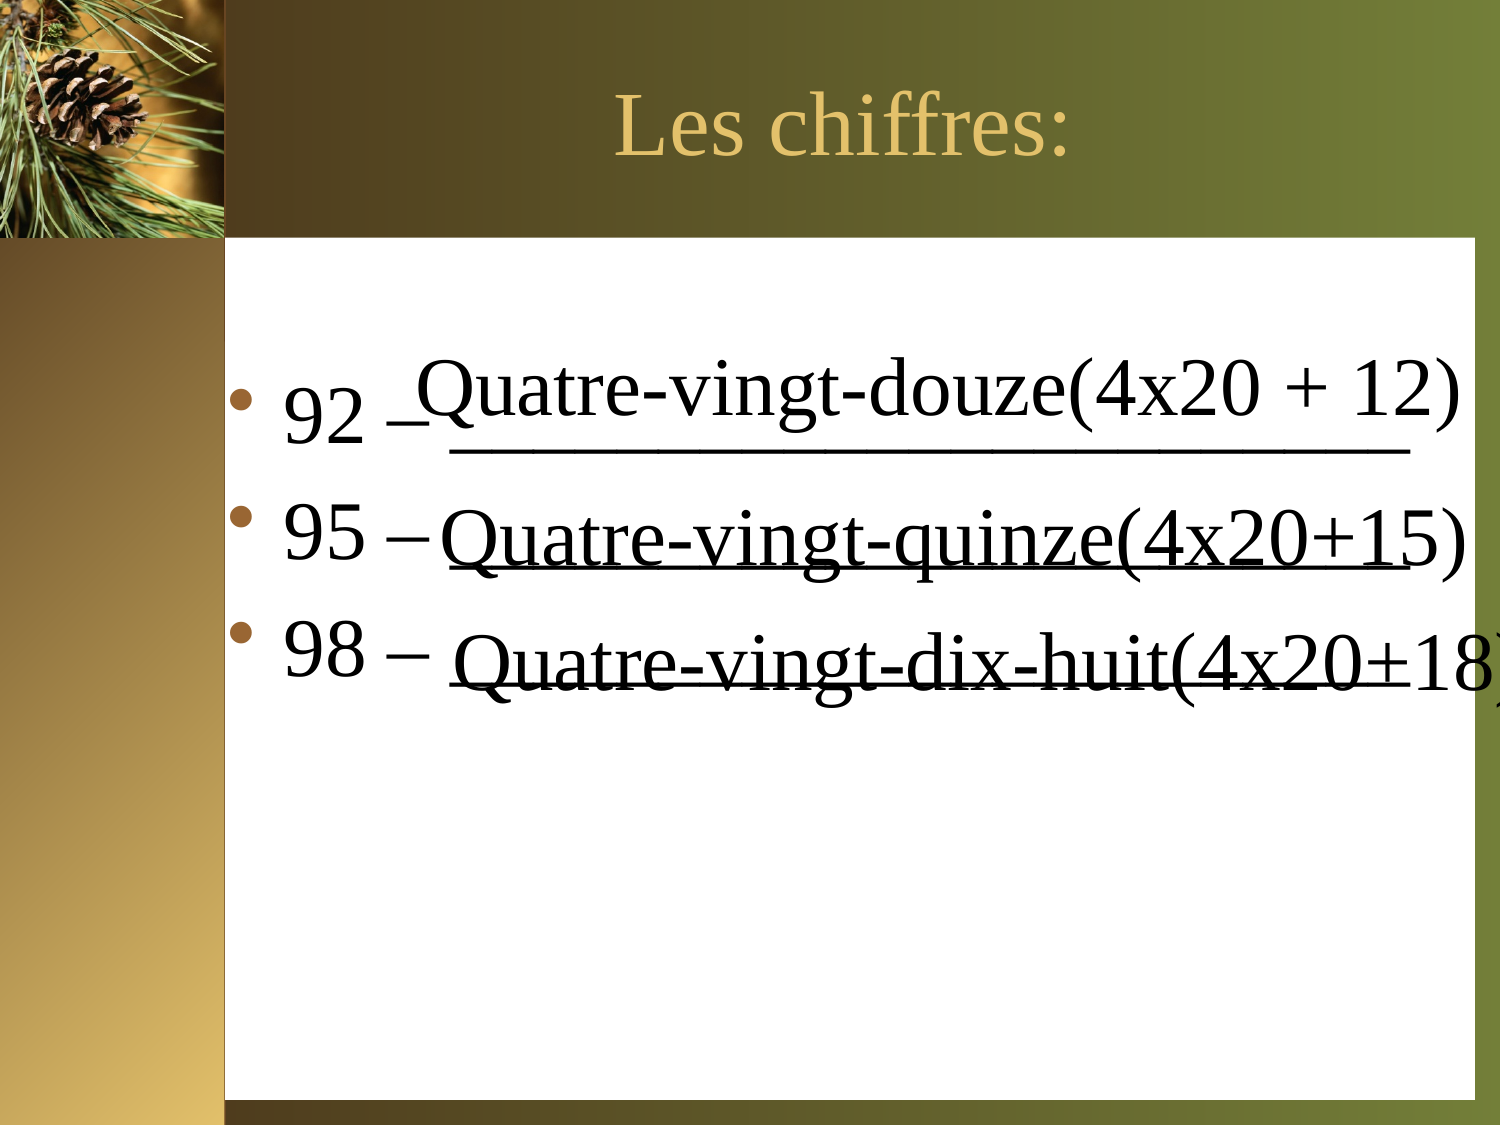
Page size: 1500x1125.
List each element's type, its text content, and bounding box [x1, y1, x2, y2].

picture [0, 0, 224, 238]
text_box Quatre-vingt-quinze(4x20+15) [425, 474, 1500, 600]
list 92 – _______________________ 95 – _______________________ 98 – _______________________ [212, 352, 1500, 1028]
title Les chiffres: [249, 24, 1438, 213]
text_box Quatre-vingt-douze(4x20 + 12) [378, 324, 1500, 450]
text_box Quatre-vingt-dix-huit(4x20+18) [437, 600, 1500, 725]
